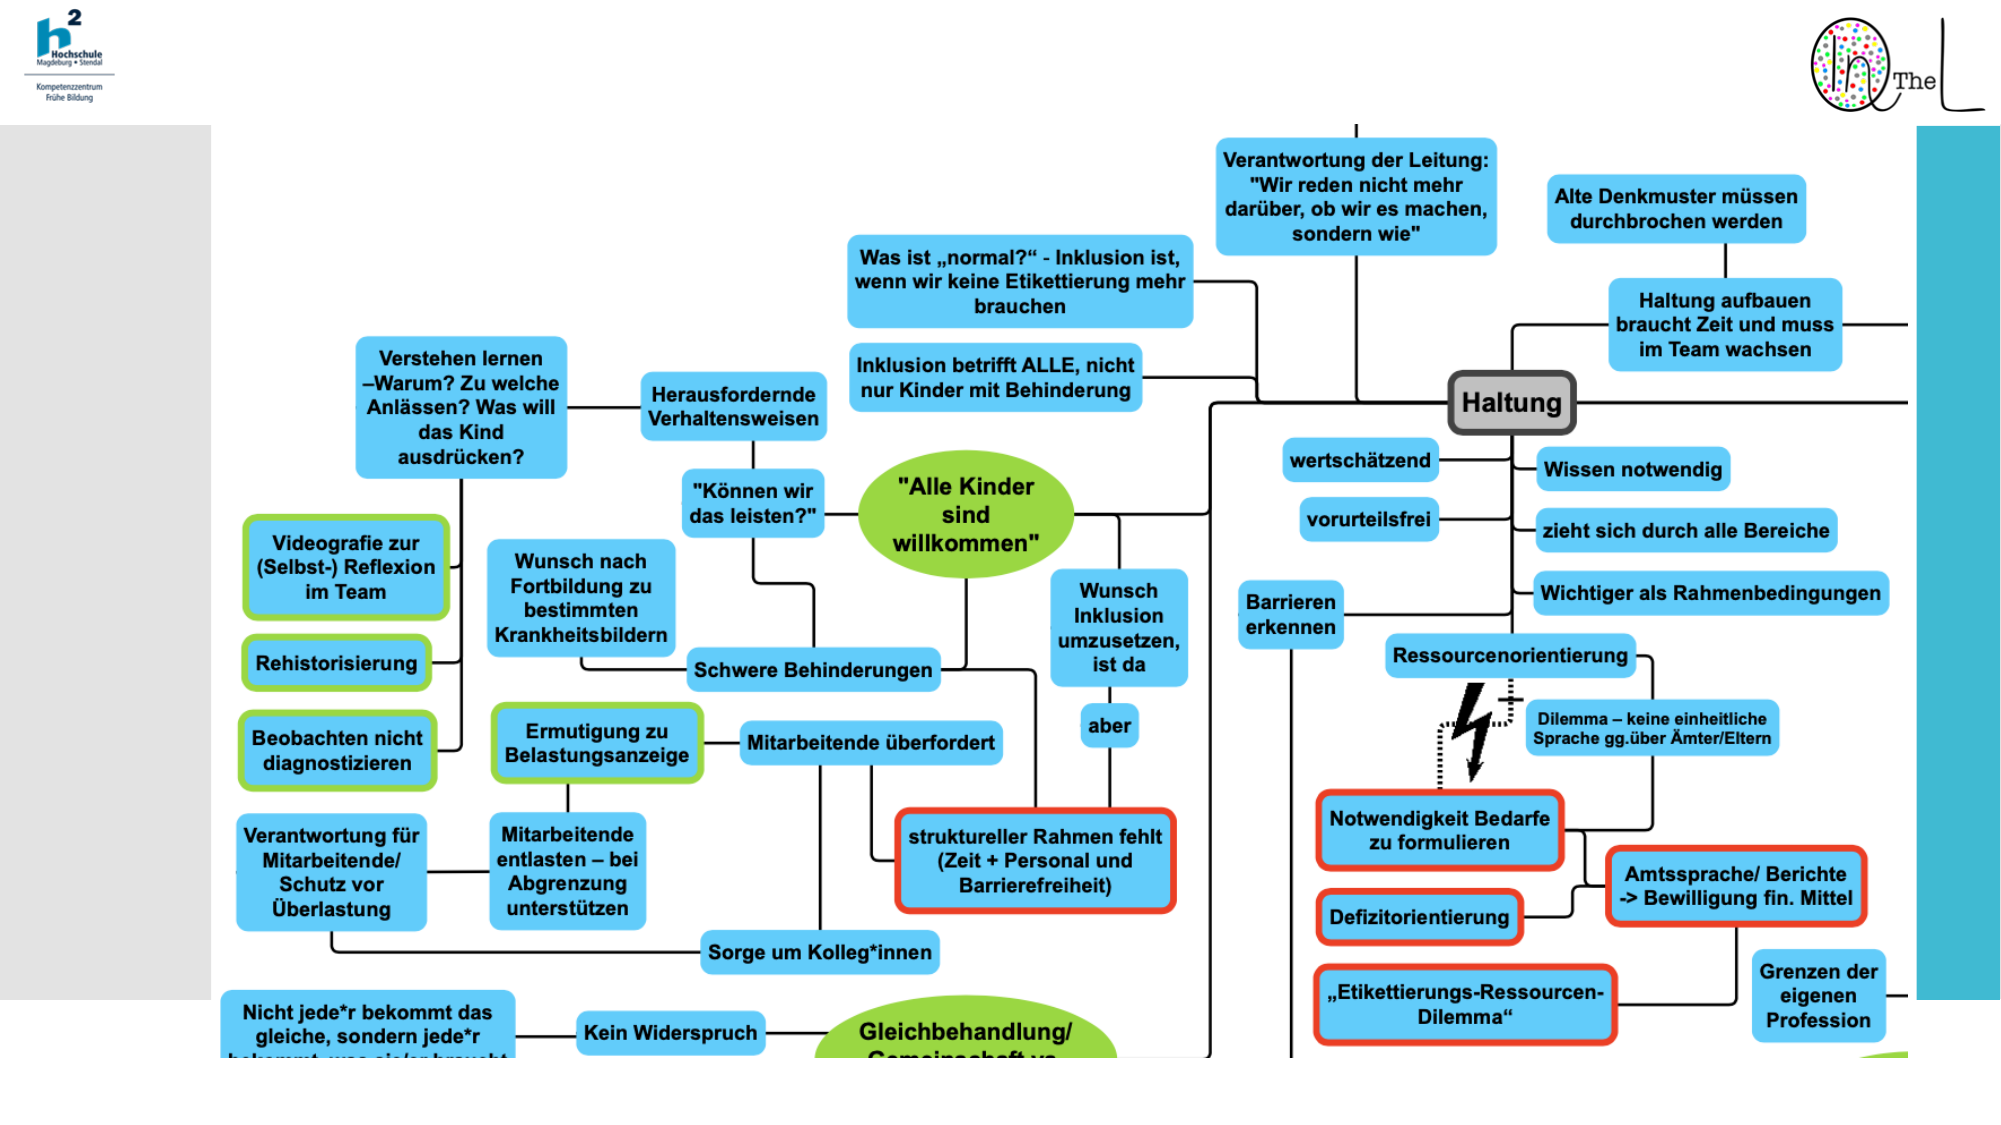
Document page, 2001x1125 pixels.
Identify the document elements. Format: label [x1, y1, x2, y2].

text_box [1916, 125, 2000, 1001]
text_box [0, 124, 212, 1001]
picture [219, 124, 1908, 1058]
picture [1809, 17, 1987, 113]
picture [13, 0, 127, 113]
text_box [0, 0, 2000, 1125]
